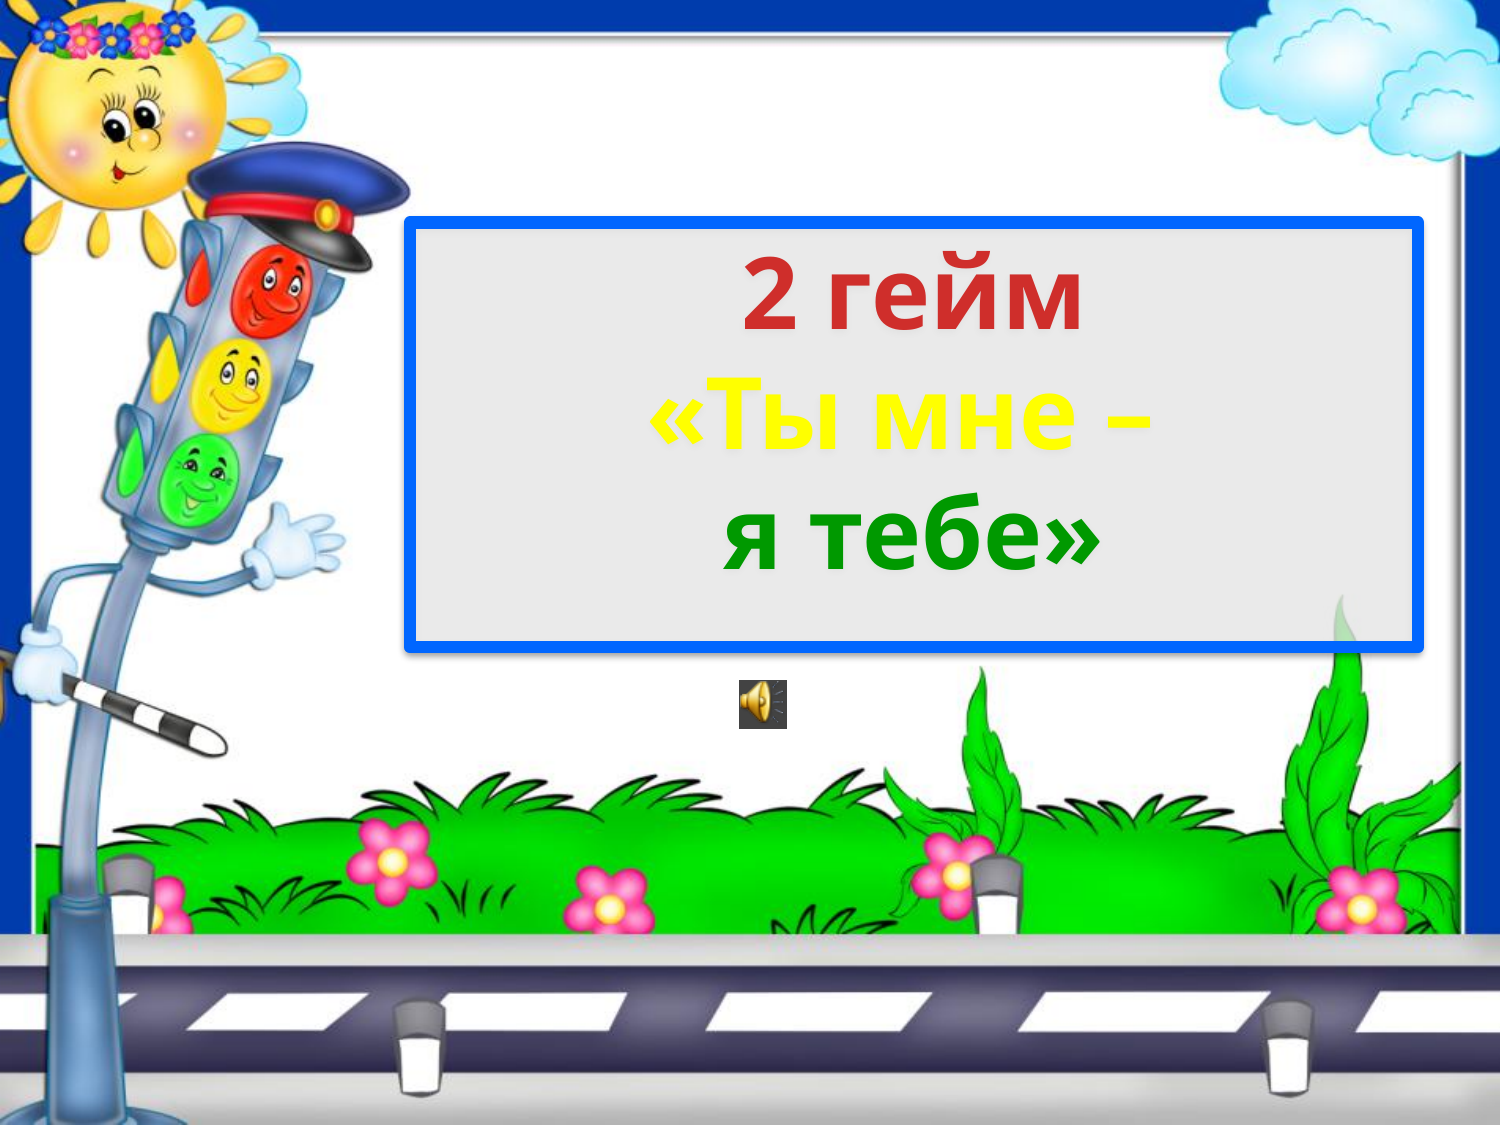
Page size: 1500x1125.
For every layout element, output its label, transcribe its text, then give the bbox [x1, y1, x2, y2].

picture [0, 0, 1500, 1125]
text_box 2 гейм «Ты мне – я тебе» [409, 222, 1419, 648]
